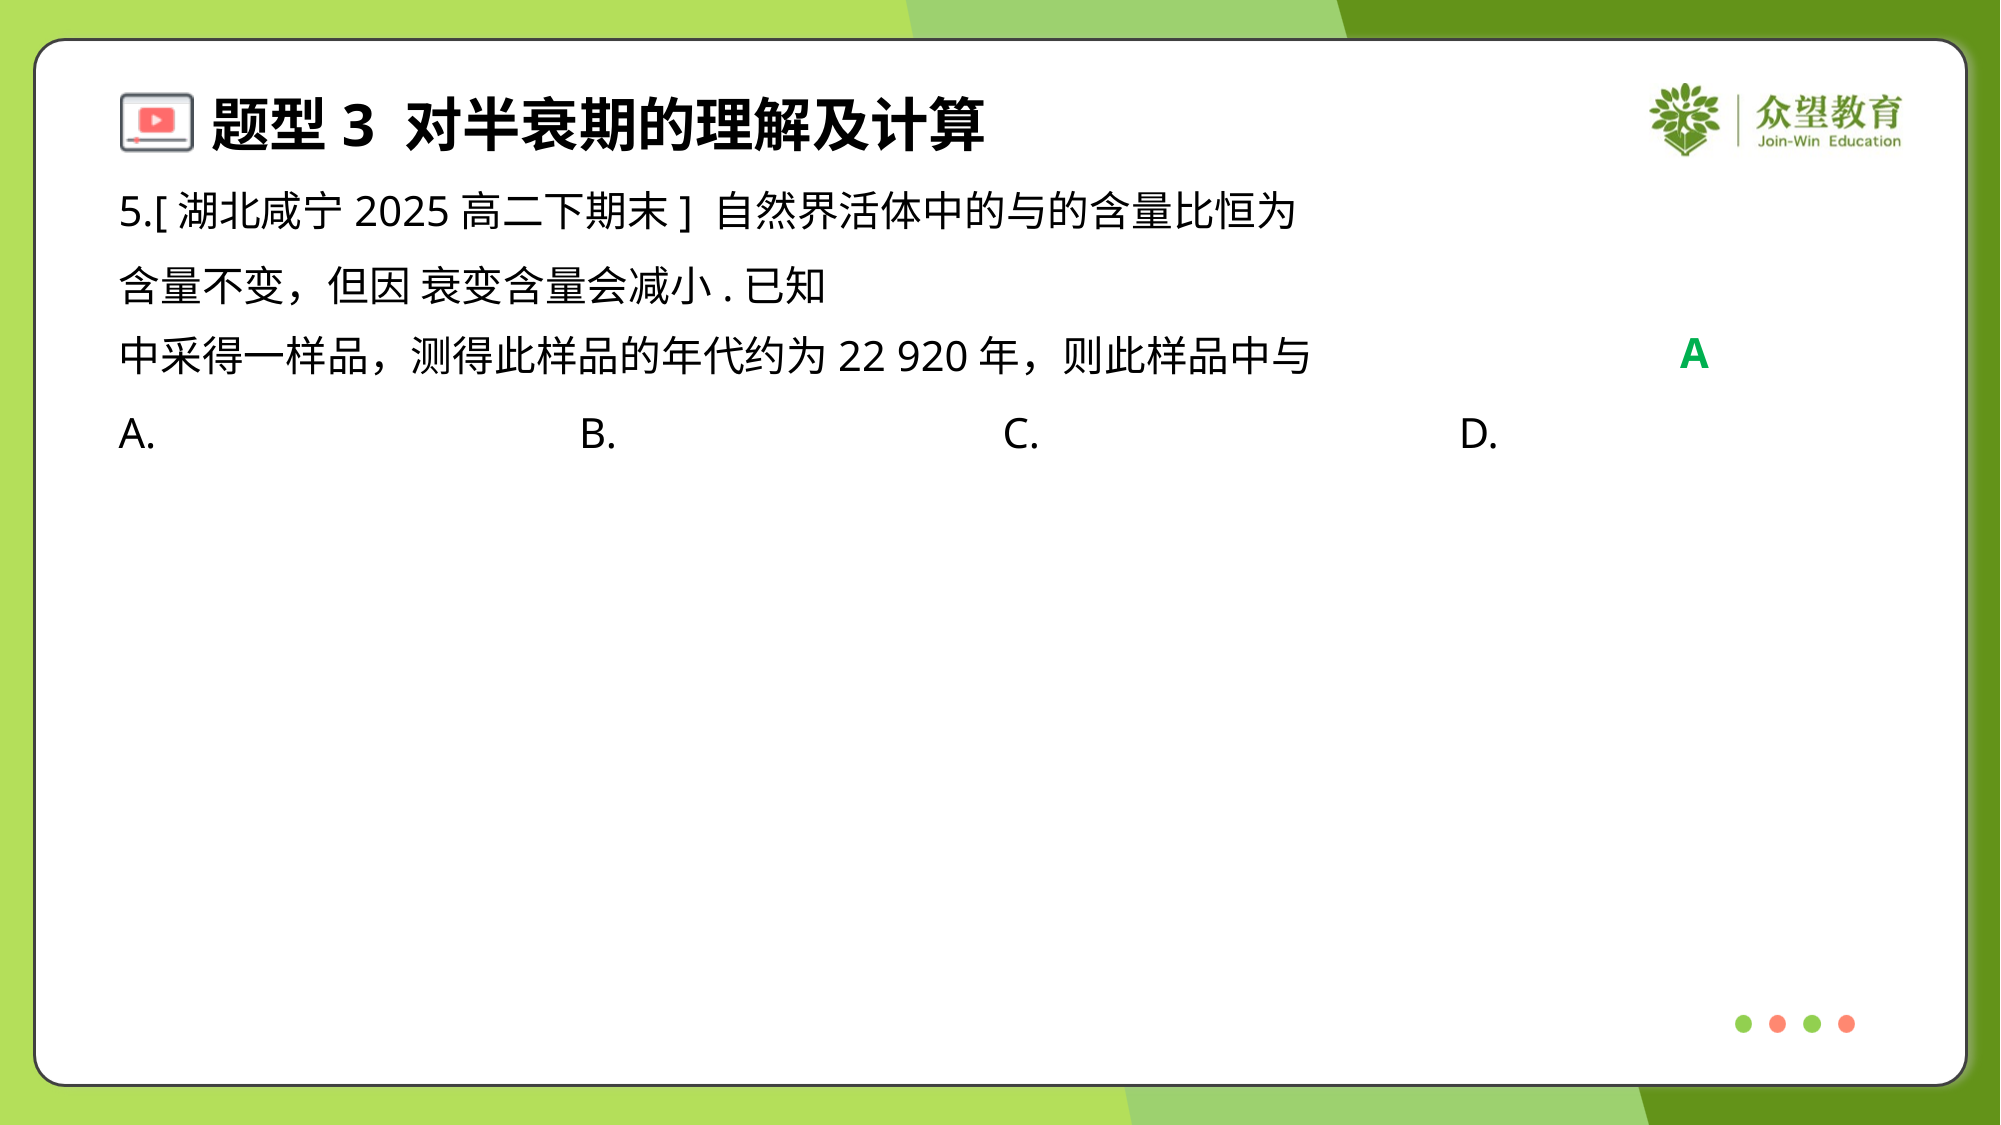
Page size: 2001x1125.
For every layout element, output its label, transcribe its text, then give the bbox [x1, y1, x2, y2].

text_box A [1663, 306, 1726, 371]
picture [0, 0, 2000, 1125]
